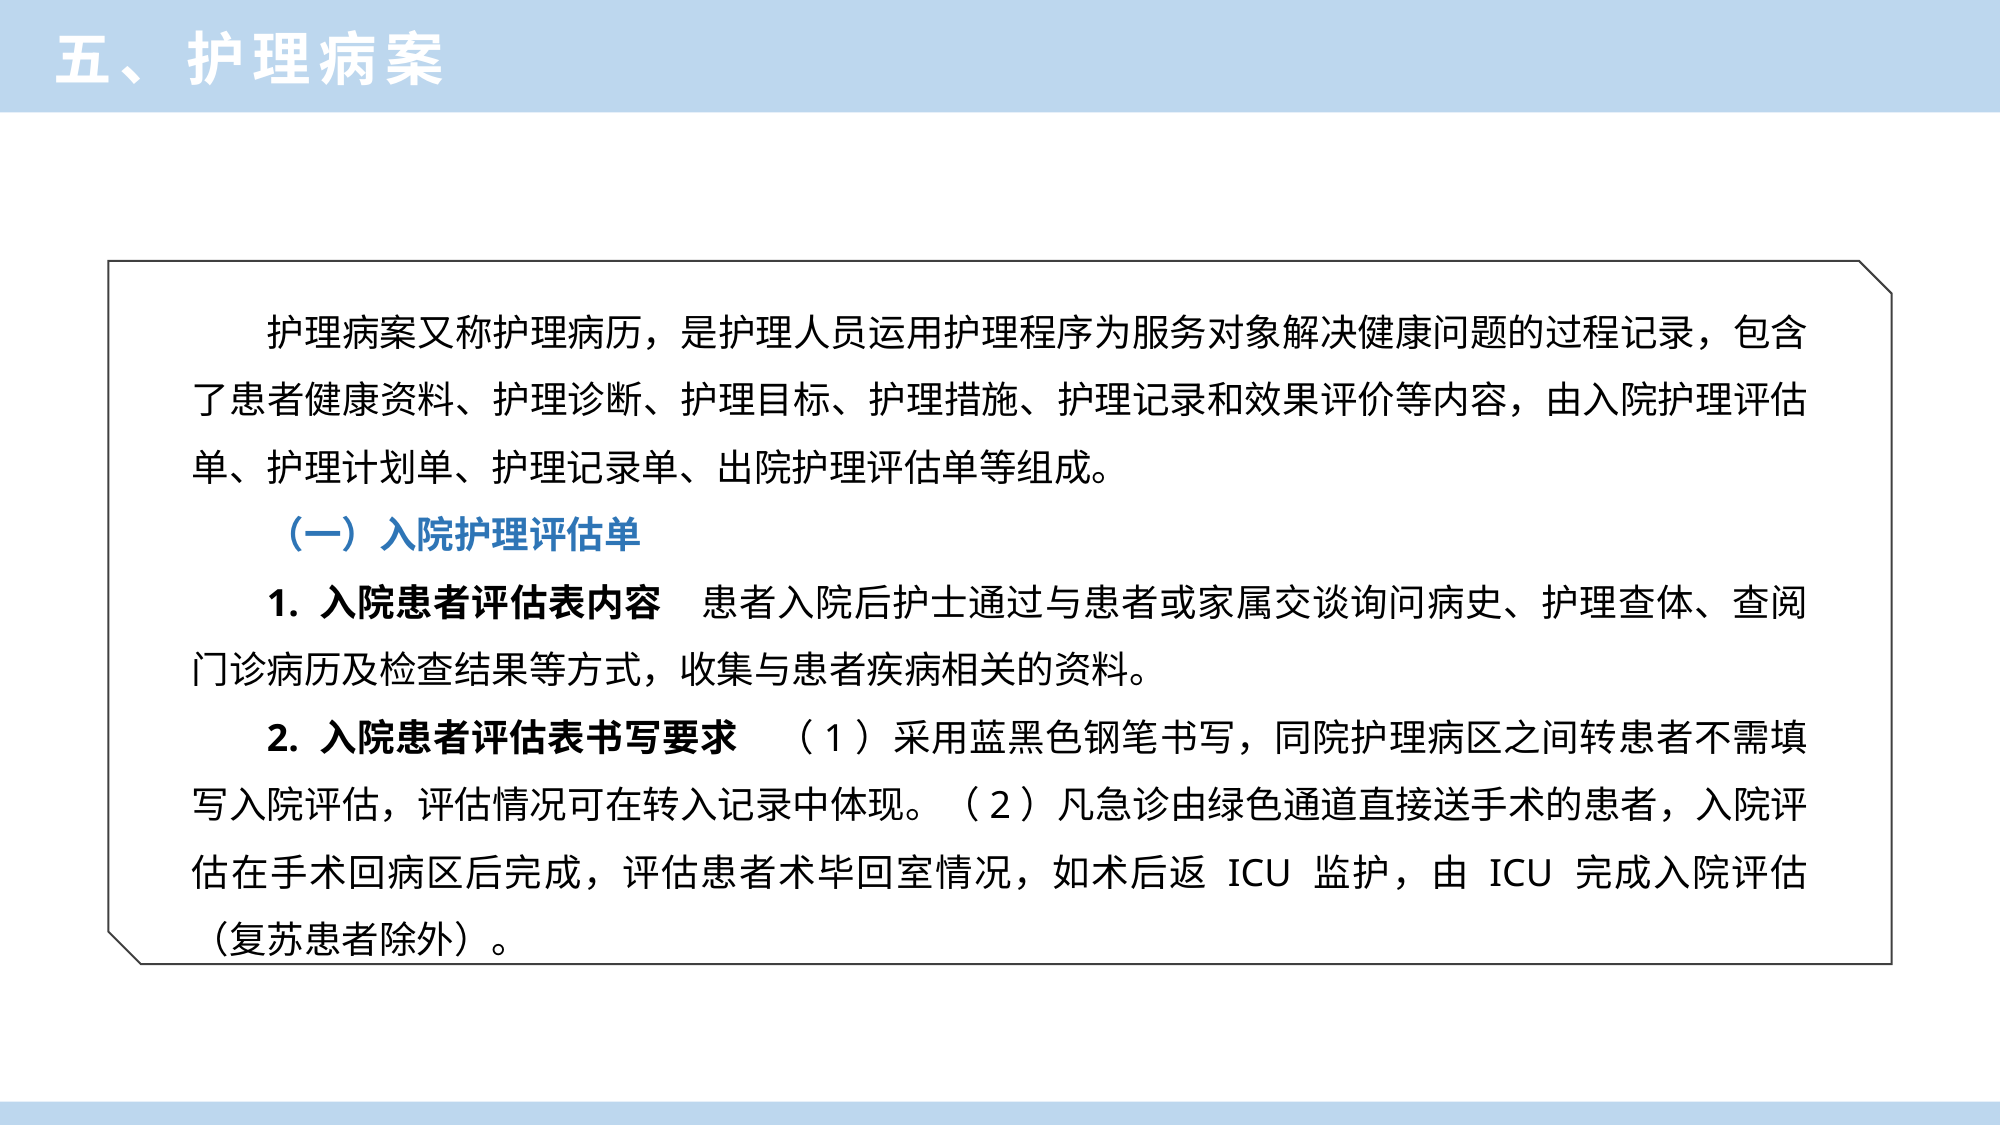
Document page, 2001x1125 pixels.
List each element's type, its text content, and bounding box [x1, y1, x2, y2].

text_box 护理病案又称护理病历，是护理人员运用护理程序为服务对象解决健康问题的过程记录，包含了患者健康资料、护理诊断、护理目标、护理措施、护理记录和效果评价等内容，由入院护理评估单、护理计划单、护理记录单、出院护理评估单等组成。 （一）入院护理评估单 1. 入院患者评估表内容 患者入院后护士通过与患者或家属交谈询问病史、护理查体、查阅门诊病历及检查结果等方式，收集与患者疾病相关的资料。 2. 入院患者评估表书写要求 （1）采用蓝黑色钢笔书写，同院护理病区之间转患者不需填写入院评估，评估情况可在转入记录中体现。（2）凡急诊由绿色通道直接送手术的患者，入院评估在手术回病区后完成，评估患者术毕回室情况，如术后返 ICU 监护，由 ICU 完成入院评估（复苏患者除外）。 [177, 278, 1823, 969]
text_box 五、护理病案 [41, 16, 456, 98]
text_box [107, 259, 1893, 966]
